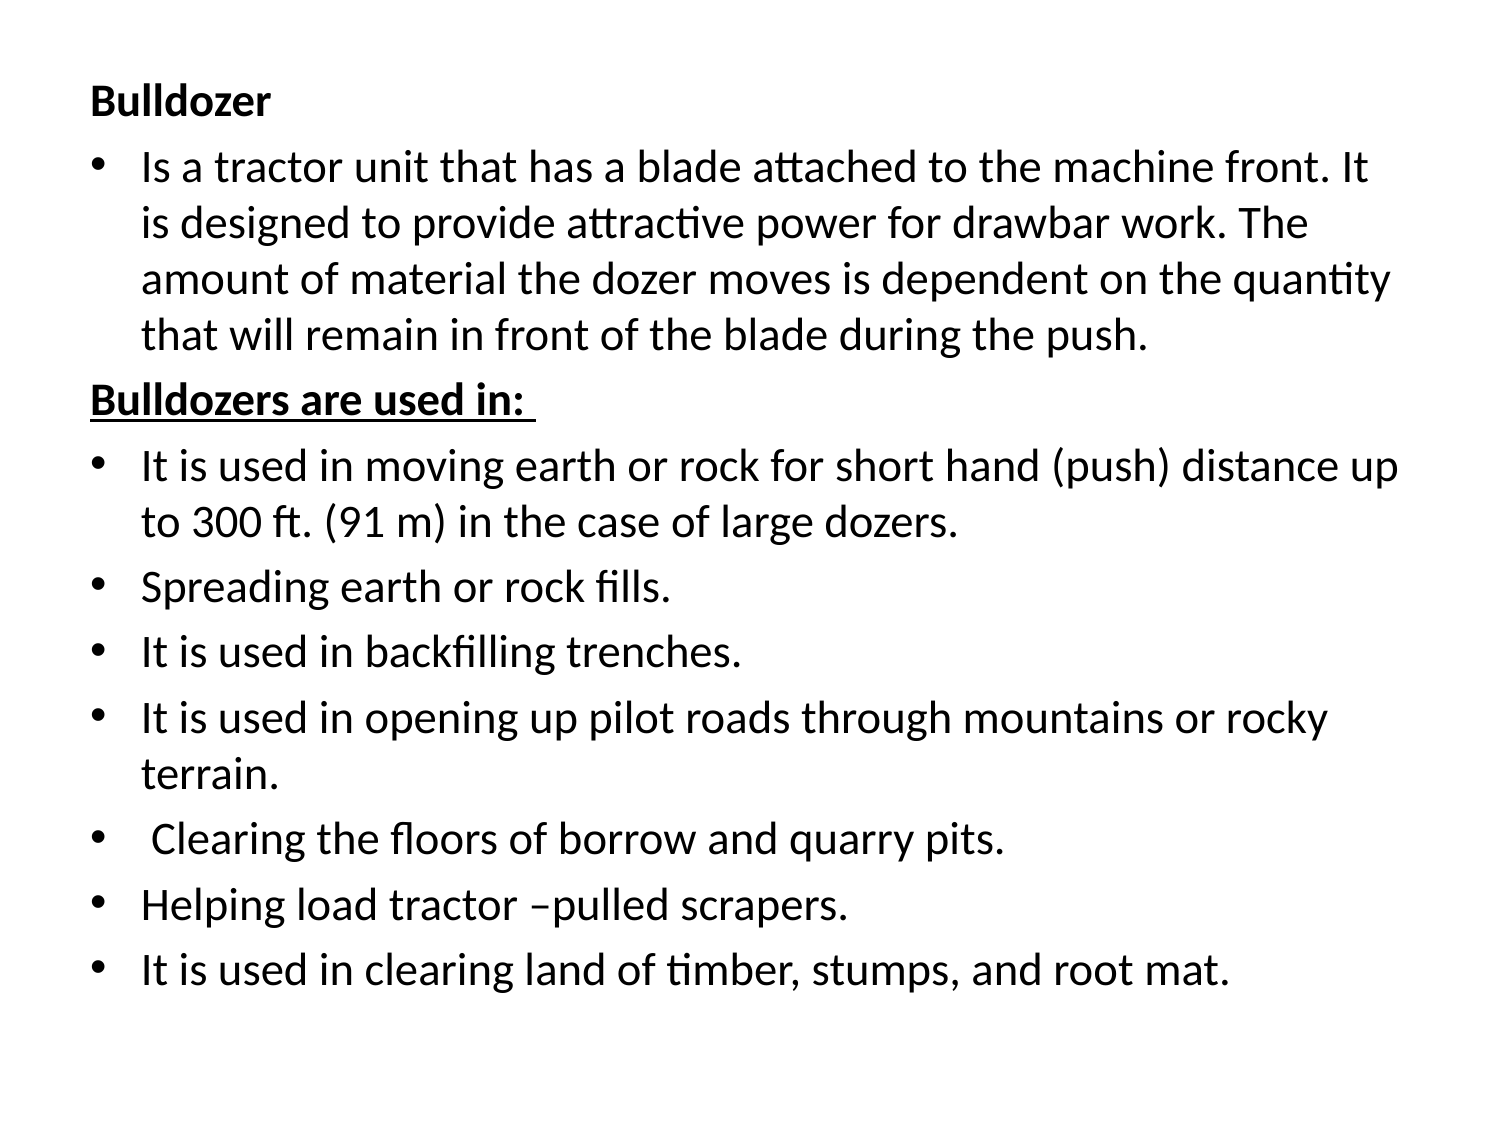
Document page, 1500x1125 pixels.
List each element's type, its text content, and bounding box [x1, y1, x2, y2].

list Bulldozer Is a tractor unit that has a blade attached to the machine front. It is designed to provide attractive power for drawbar work. The amount of material the dozer moves is dependent on the quantity that will remain in front of the blade during the push. Bulldozers are used in: It is used in moving earth or rock for short hand (push) distance up to 300 ft. (91 m) in the case of large dozers. Spreading earth or rock fills. It is used in backfilling trenches. It is used in opening up pilot roads through mountains or rocky terrain. Clearing the floors of borrow and quarry pits. Helping load tractor –pulled scrapers. It is used in clearing land of timber, stumps, and root mat. [75, 62, 1425, 1005]
